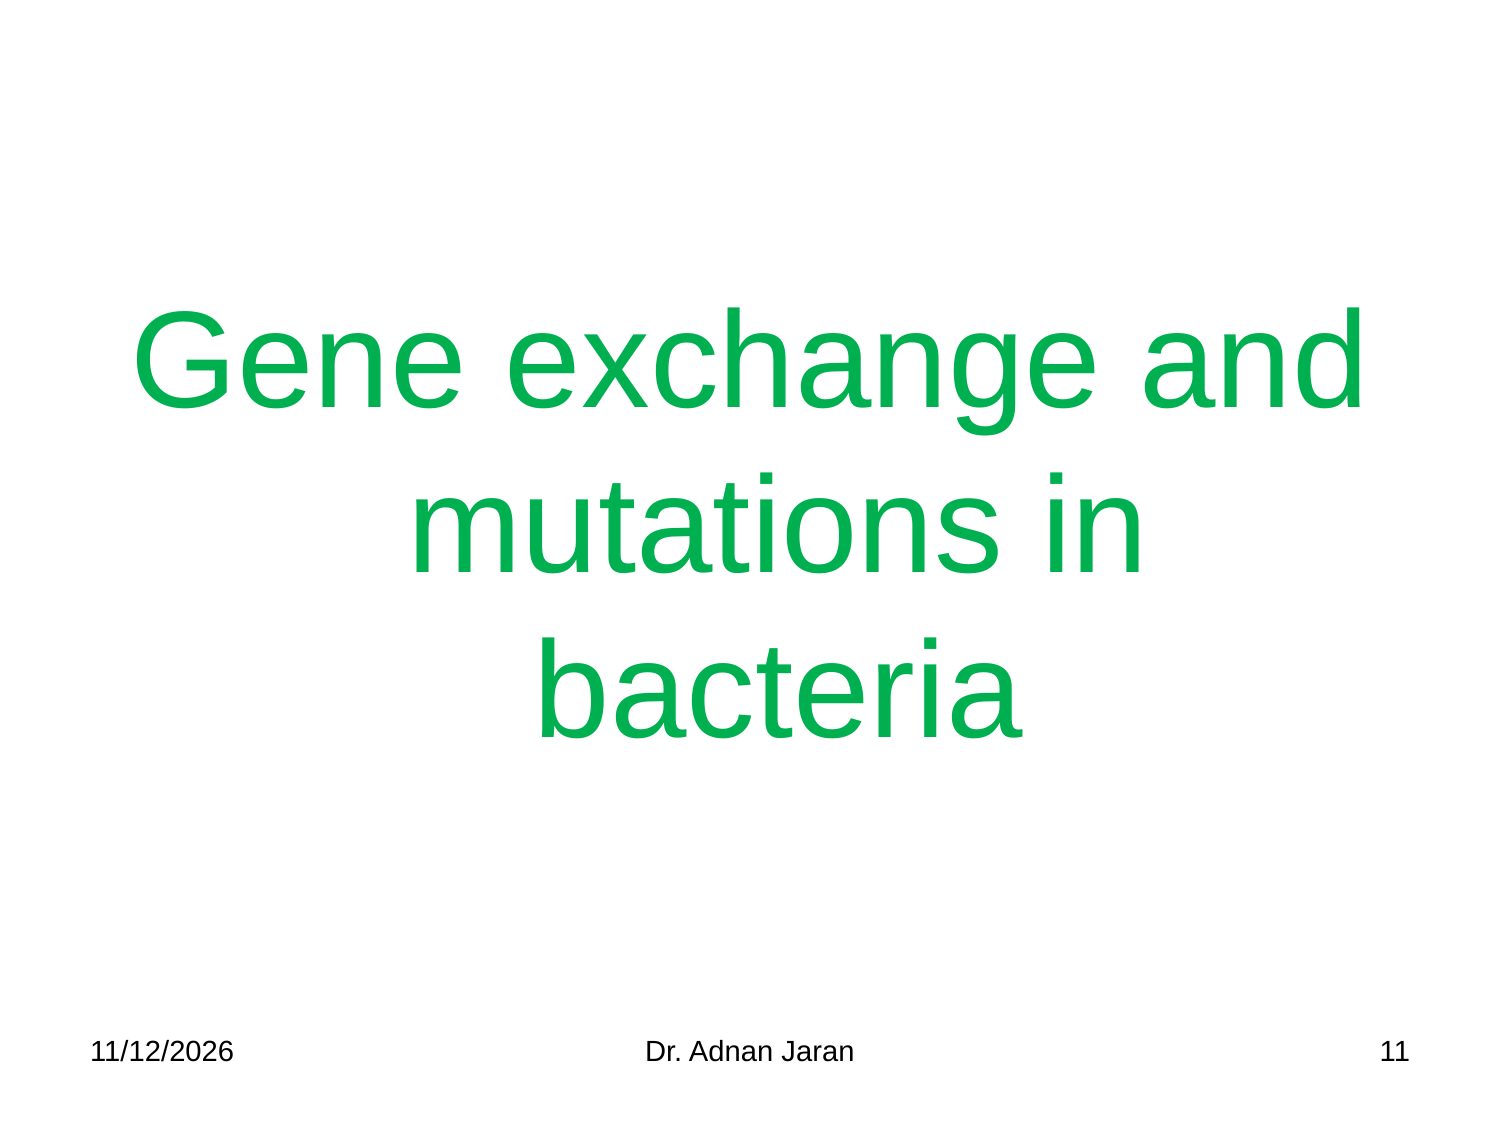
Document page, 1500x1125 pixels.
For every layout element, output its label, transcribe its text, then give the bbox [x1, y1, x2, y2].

footer Dr. Adnan Jaran [512, 1024, 988, 1103]
slide_number 11 [1074, 1024, 1426, 1103]
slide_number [74, 1024, 426, 1103]
list Gene exchange and mutations in bacteria [74, 262, 1426, 1006]
